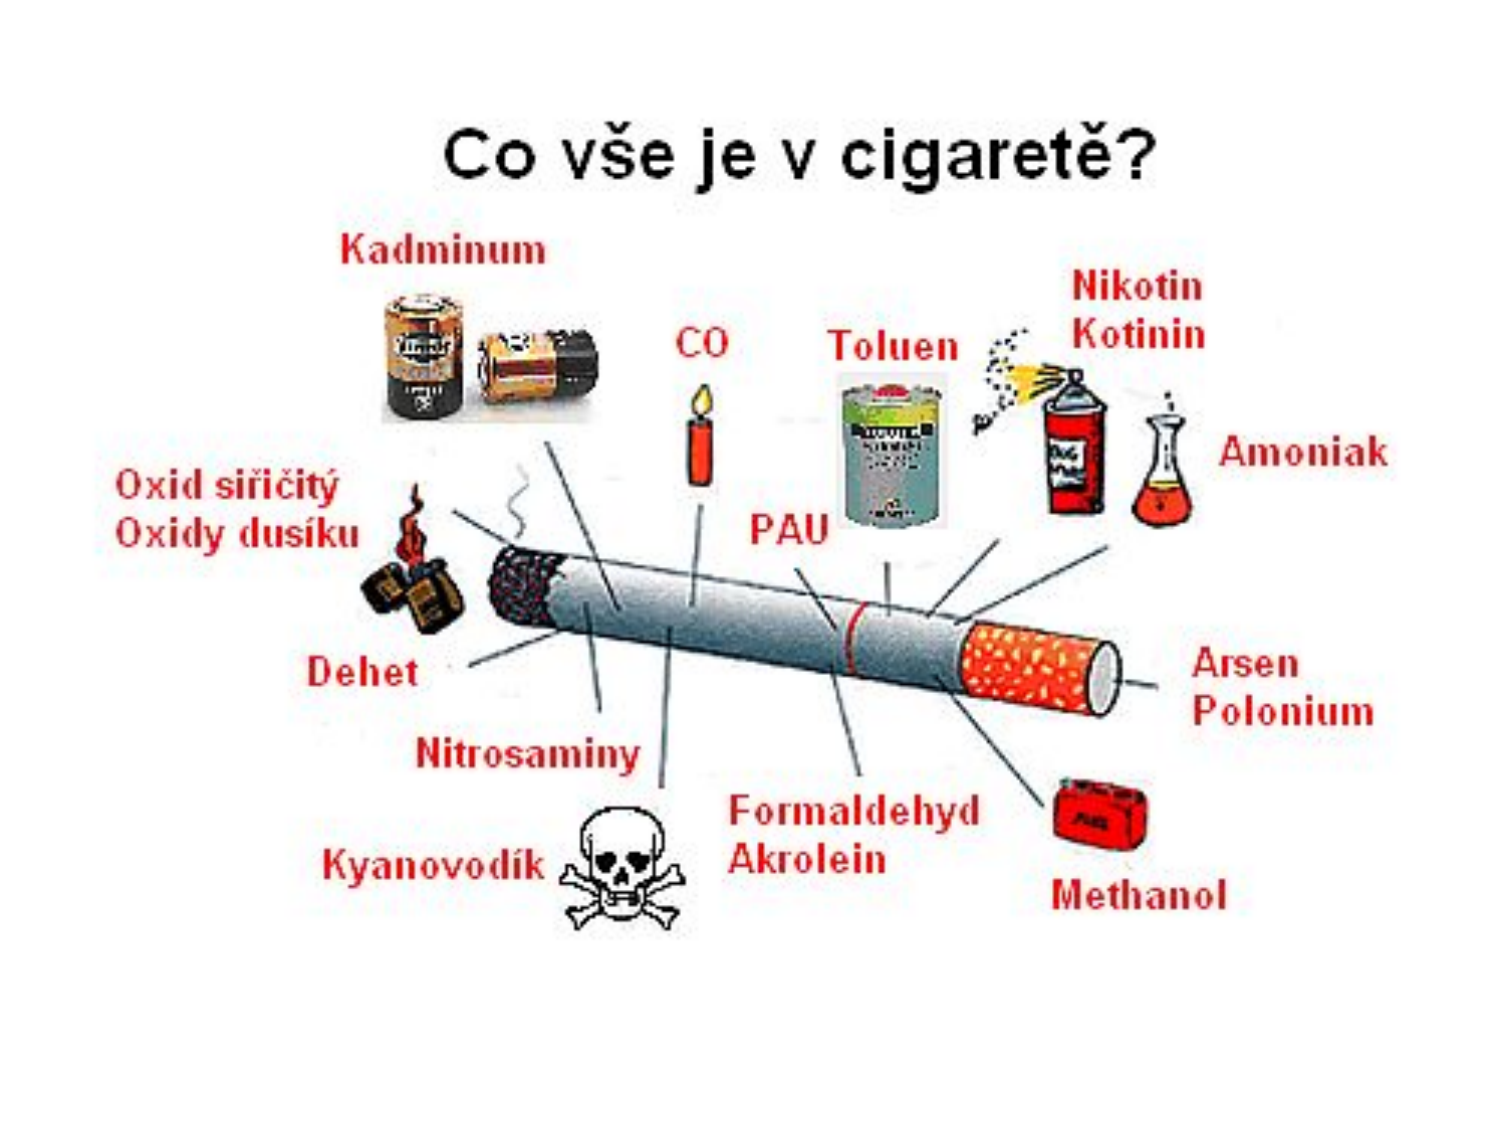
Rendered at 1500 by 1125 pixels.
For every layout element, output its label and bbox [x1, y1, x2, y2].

list [0, 0, 1500, 1049]
